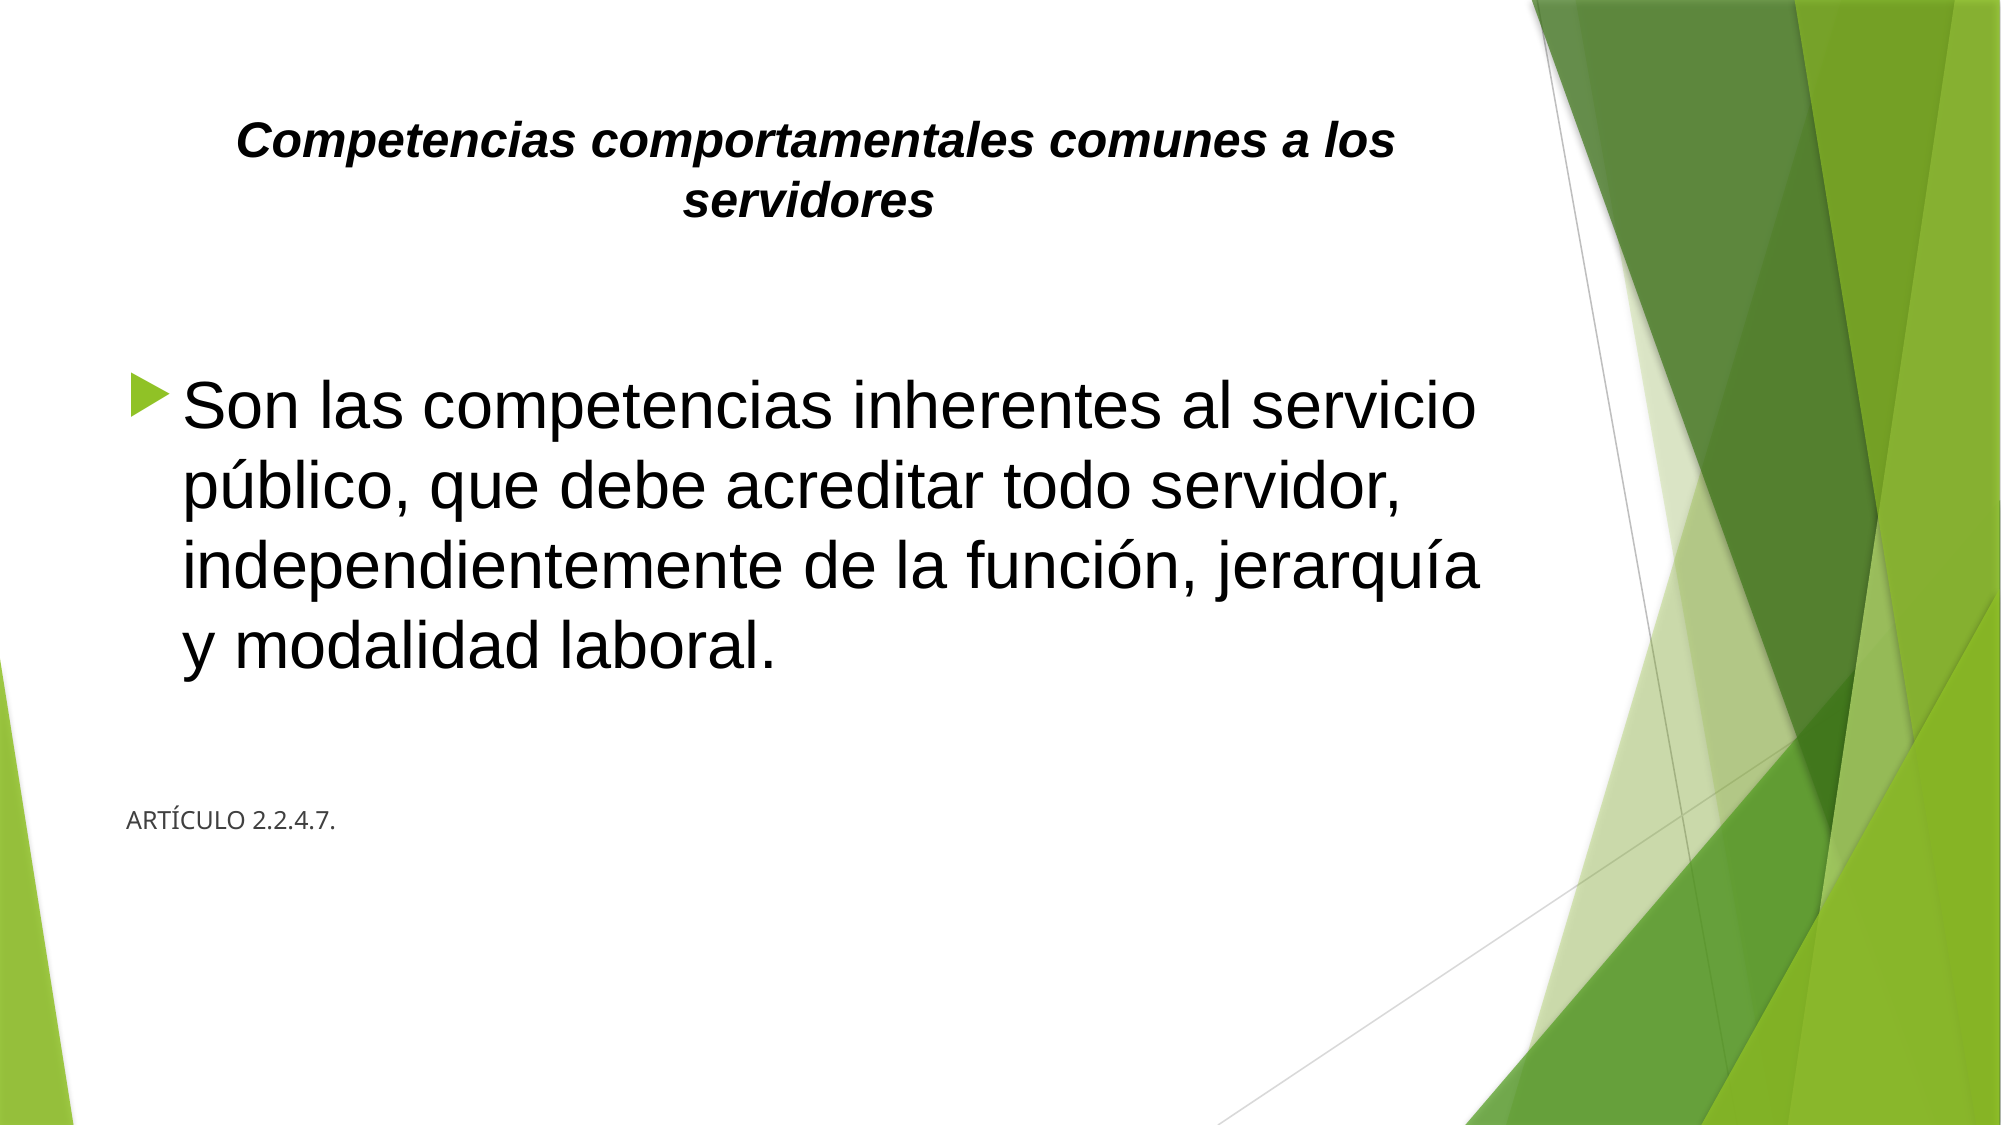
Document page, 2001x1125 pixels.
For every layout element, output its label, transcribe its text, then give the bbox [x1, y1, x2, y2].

title Competencias comportamentales comunes a los servidores [111, 99, 1522, 317]
list Son las competencias inherentes al servicio público, que debe acreditar todo servidor, independientemente de la función, jerarquía y modalidad laboral. ARTÍCULO 2.2.4.7. [111, 354, 1522, 992]
